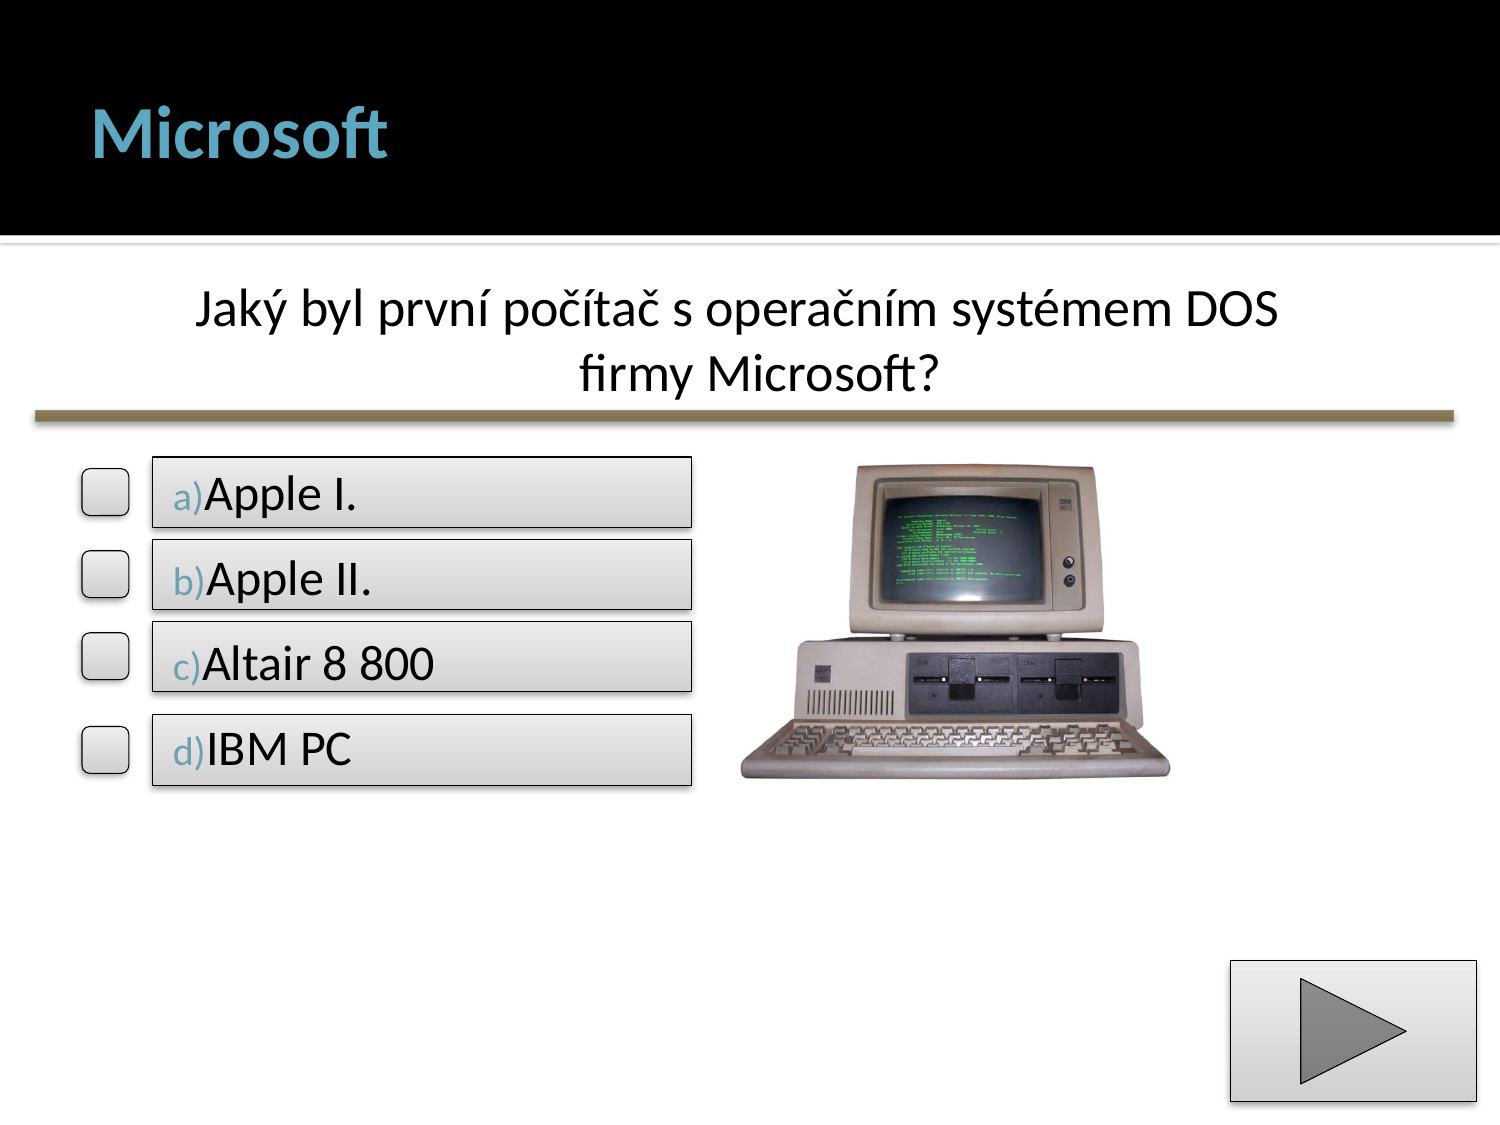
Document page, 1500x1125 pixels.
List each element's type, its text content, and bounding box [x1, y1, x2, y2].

text_box [152, 621, 163, 692]
title Microsoft [75, 25, 1425, 231]
text_box [81, 725, 130, 774]
list Jaký byl první počítač s operačním systémem DOS firmy Microsoft? [140, 257, 1325, 408]
text_box [81, 550, 130, 599]
text_box [81, 468, 130, 517]
text_box [152, 714, 163, 786]
picture [726, 456, 1184, 787]
text_box Apple I. Apple II. Altair 8 800 IBM PC [163, 445, 703, 799]
text_box [152, 456, 163, 528]
text_box [1230, 960, 1477, 1102]
text_box [35, 410, 1454, 422]
text_box [81, 632, 130, 681]
text_box [152, 539, 163, 610]
